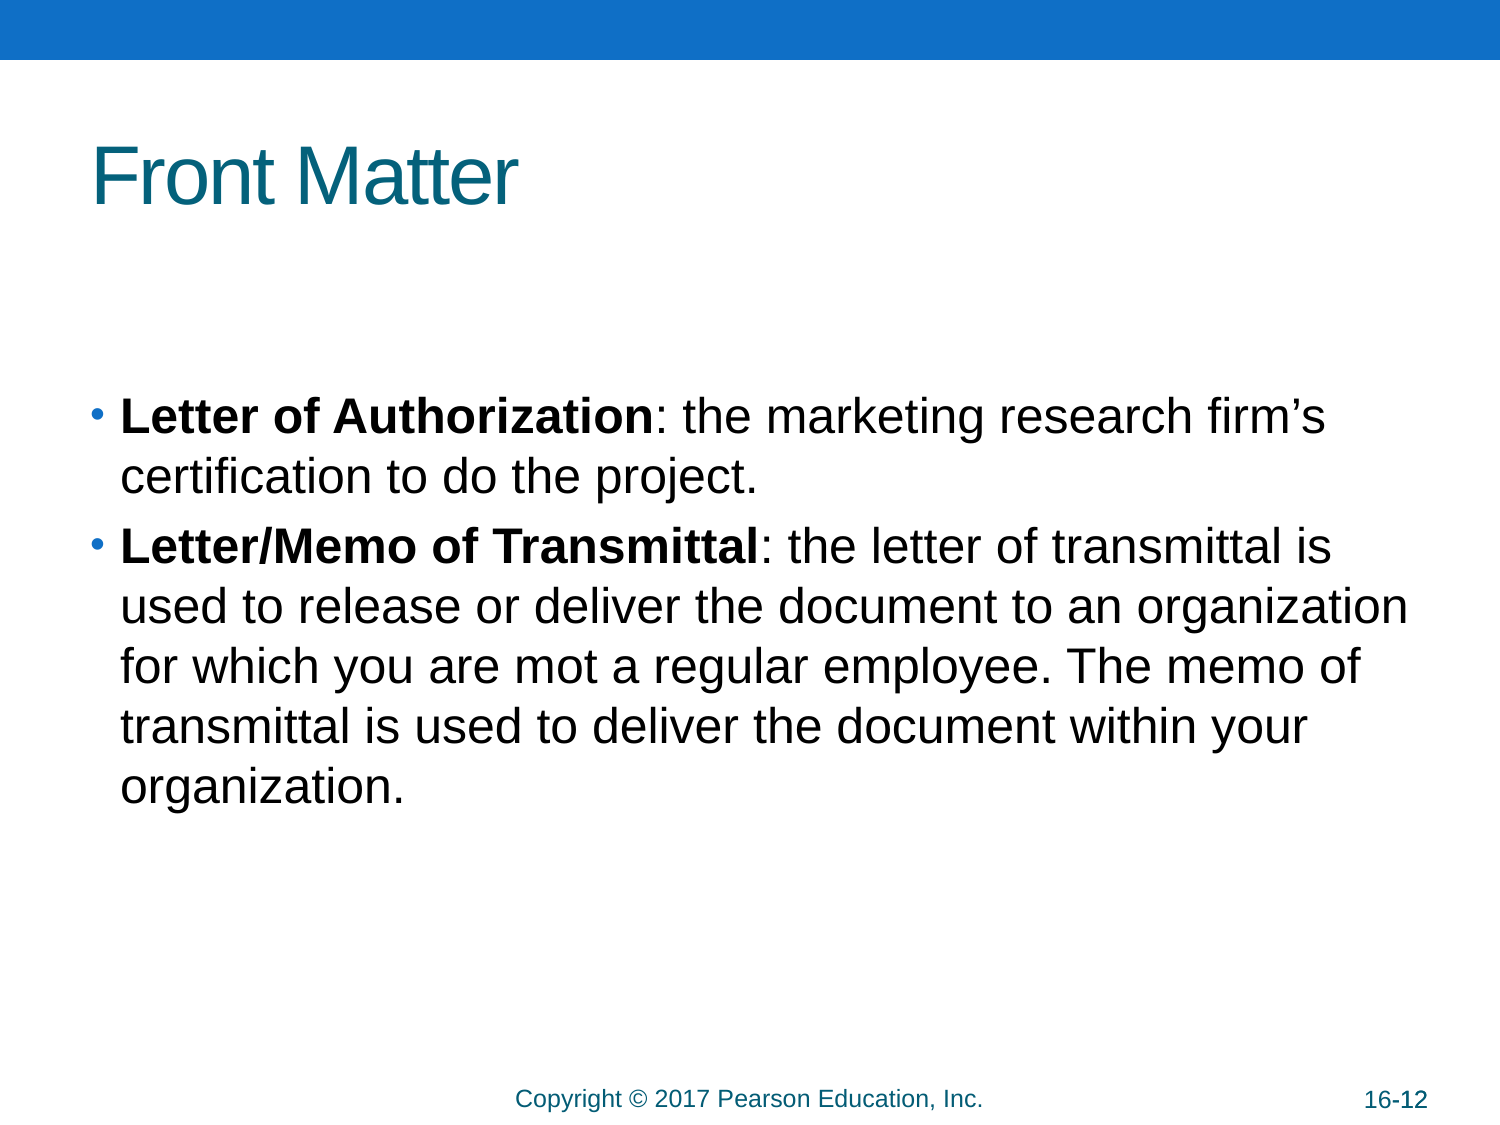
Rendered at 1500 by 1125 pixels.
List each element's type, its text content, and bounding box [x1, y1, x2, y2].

list Letter of Authorization: the marketing research firm’s certification to do the project. Letter/Memo of Transmittal: the letter of transmittal is used to release or deliver the document to an organization for which you are mot a regular employee. The memo of transmittal is used to deliver the document within your organization. [75, 376, 1425, 1125]
title Front Matter [75, 90, 1425, 253]
